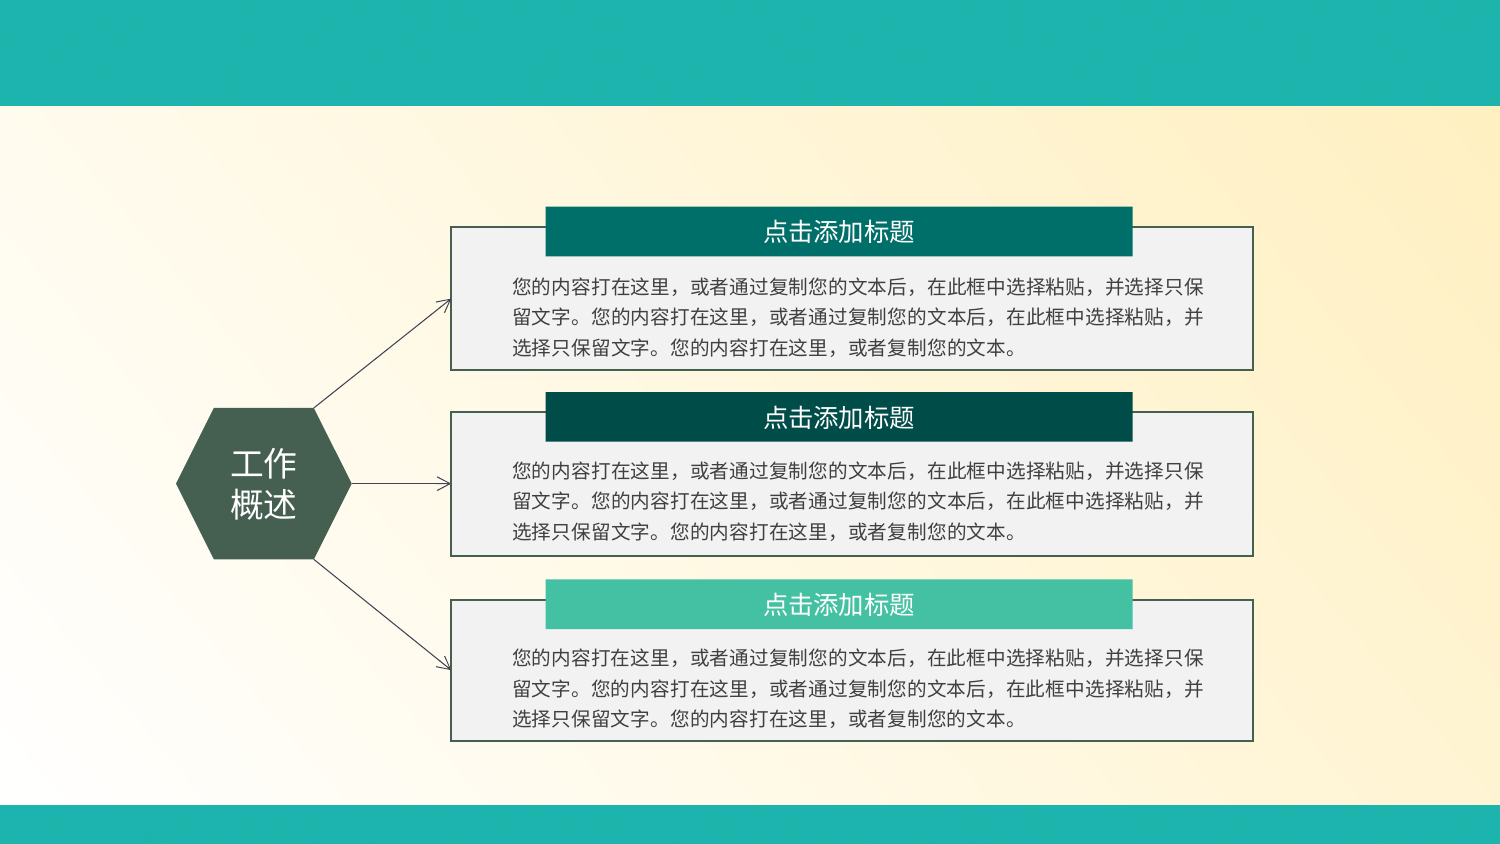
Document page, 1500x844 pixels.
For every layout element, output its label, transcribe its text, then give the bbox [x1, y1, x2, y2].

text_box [313, 559, 452, 671]
picture [0, 805, 1500, 844]
text_box [450, 411, 1254, 557]
text_box [450, 599, 1254, 742]
text_box 您的内容打在这里，或者通过复制您的文本后，在此框中选择粘贴，并选择只保留文字。您的内容打在这里，或者通过复制您的文本后，在此框中选择粘贴，并选择只保留文字。您的内容打在这里，或者复制您的文本。 [502, 446, 1229, 549]
text_box [450, 226, 1254, 371]
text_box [313, 298, 452, 408]
picture [0, 0, 1500, 106]
text_box 您的内容打在这里，或者通过复制您的文本后，在此框中选择粘贴，并选择只保留文字。您的内容打在这里，或者通过复制您的文本后，在此框中选择粘贴，并选择只保留文字。您的内容打在这里，或者复制您的文本。 [502, 262, 1221, 365]
text_box 点击添加标题 [545, 391, 1134, 443]
text_box 您的内容打在这里，或者通过复制您的文本后，在此框中选择粘贴，并选择只保留文字。您的内容打在这里，或者通过复制您的文本后，在此框中选择粘贴，并选择只保留文字。您的内容打在这里，或者复制您的文本。 [502, 634, 1223, 736]
text_box 点击添加标题 [545, 206, 1134, 257]
text_box 点击添加标题 [545, 578, 1134, 630]
text_box 工作 概述 [174, 406, 353, 561]
